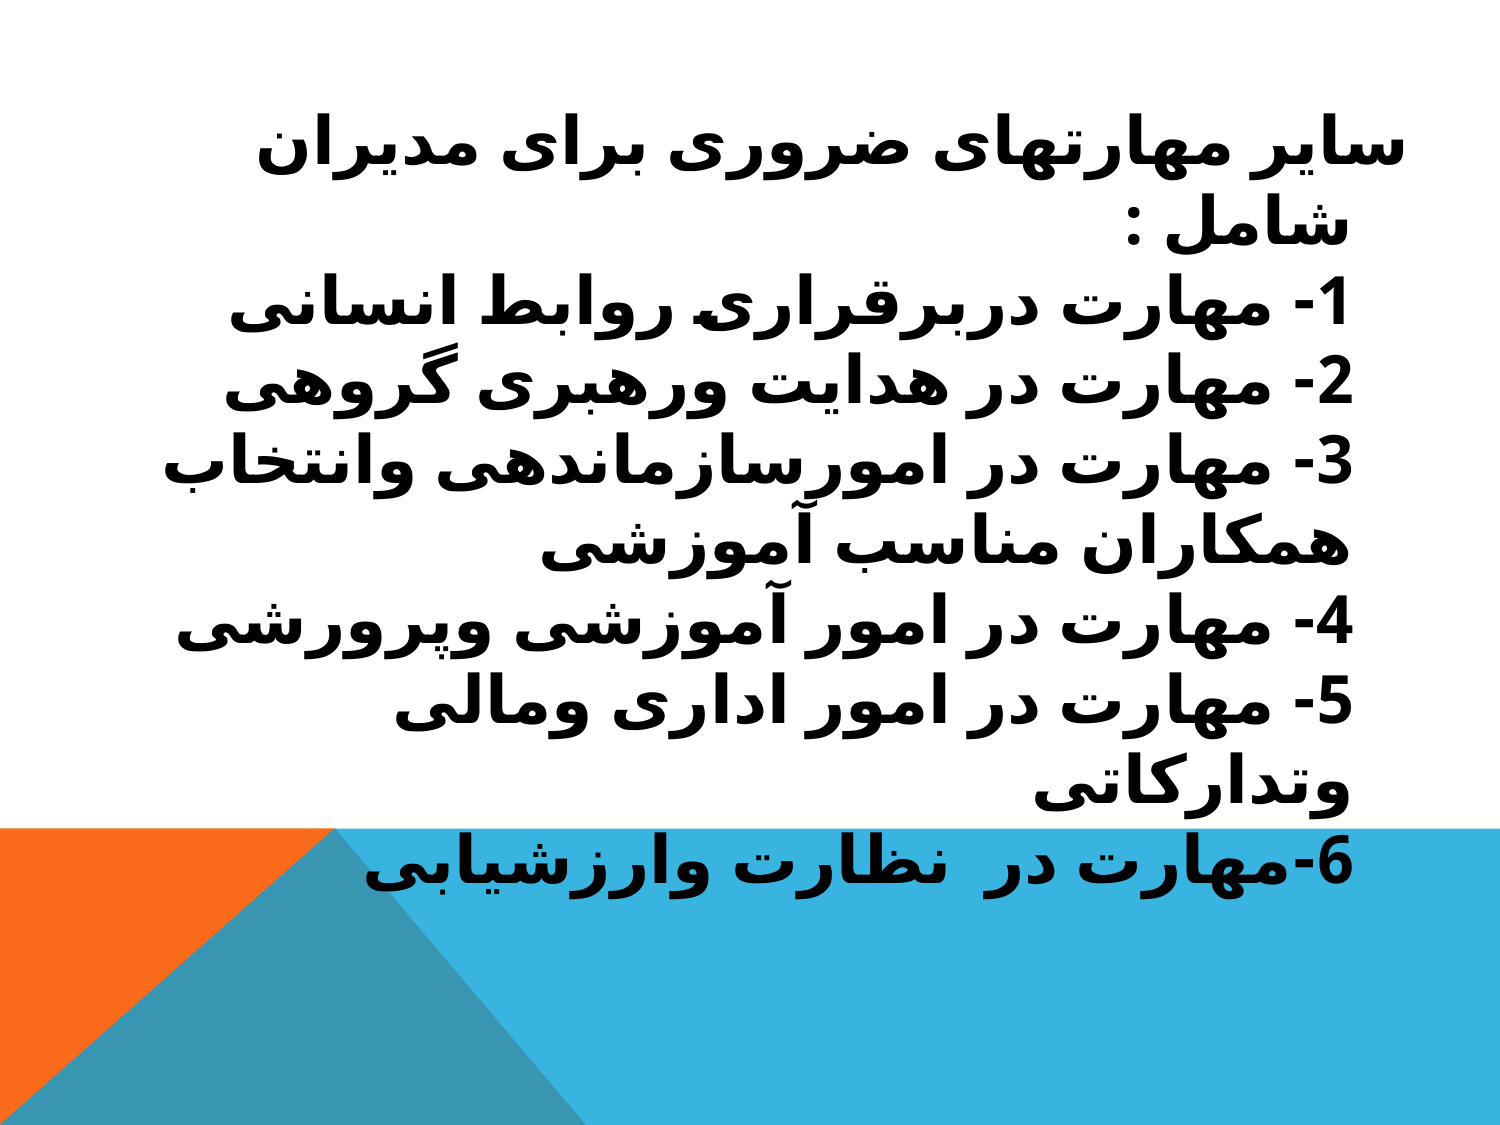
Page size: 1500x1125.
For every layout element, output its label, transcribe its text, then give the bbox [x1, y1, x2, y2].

list سایر مهارتهای ضروری برای مدیران شامل : 1- مهارت دربرقراری روابط انسانی 2- مهارت در هدایت ورهبری گروهی 3- مهارت در امورسازماندهی وانتخاب همکاران مناسب آموزشی 4- مهارت در امور آموزشی وپرورشی 5- مهارت در امور اداری ومالی وتدارکاتی 6-مهارت در نظارت وارزشیابی [75, 90, 1425, 1005]
